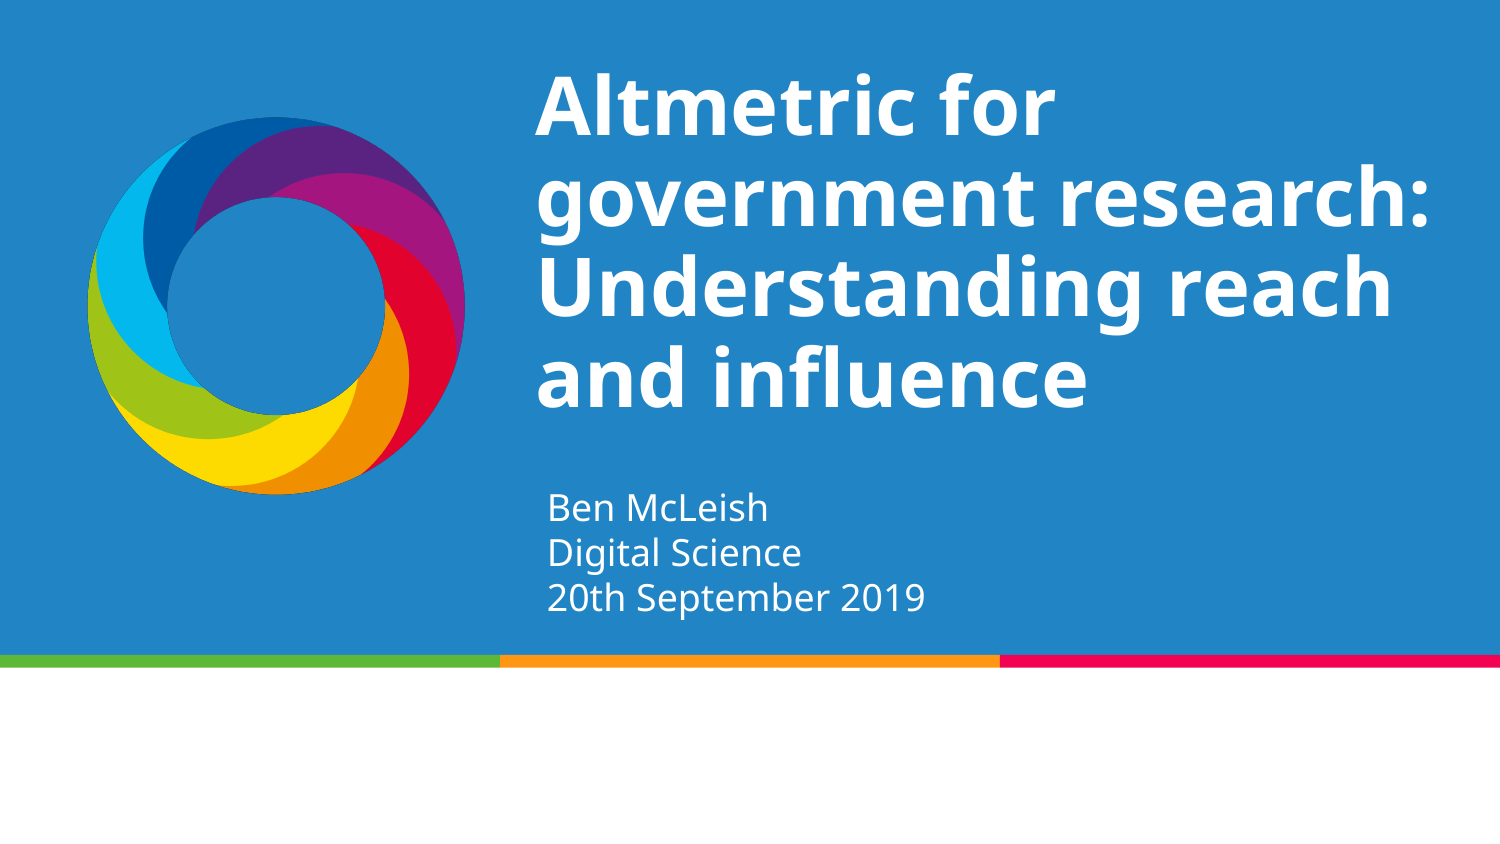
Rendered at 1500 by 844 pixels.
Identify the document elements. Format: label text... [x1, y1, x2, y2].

picture [85, 115, 468, 497]
text_box Ben McLeish Digital Science 20th September 2019 [531, 469, 1122, 540]
title Altmetric for government research: Understanding reach and influence [520, 115, 1477, 497]
